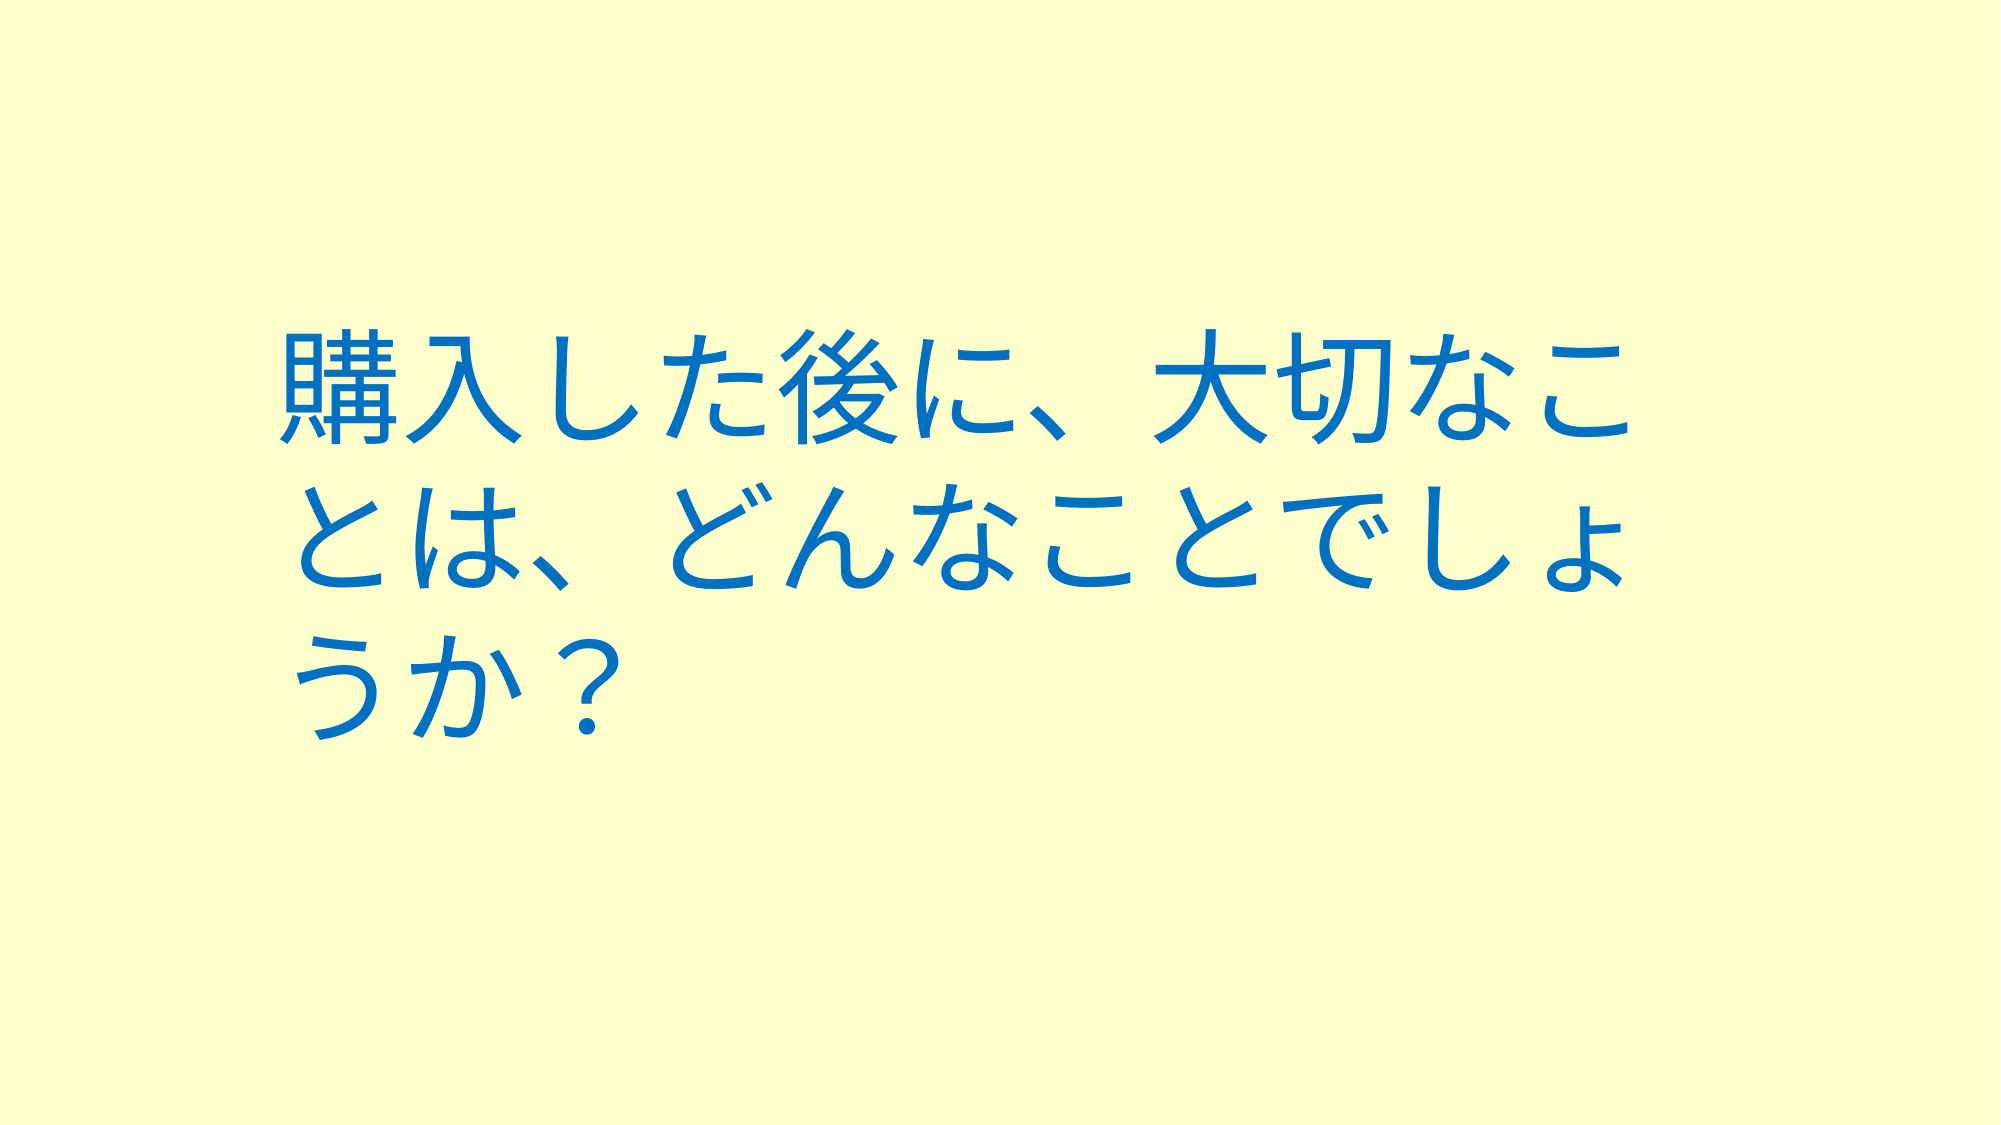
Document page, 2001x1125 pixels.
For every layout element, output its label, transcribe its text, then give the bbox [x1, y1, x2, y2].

text_box 購入した後に、大切なことは、どんなことでしょうか？ [261, 302, 1739, 768]
